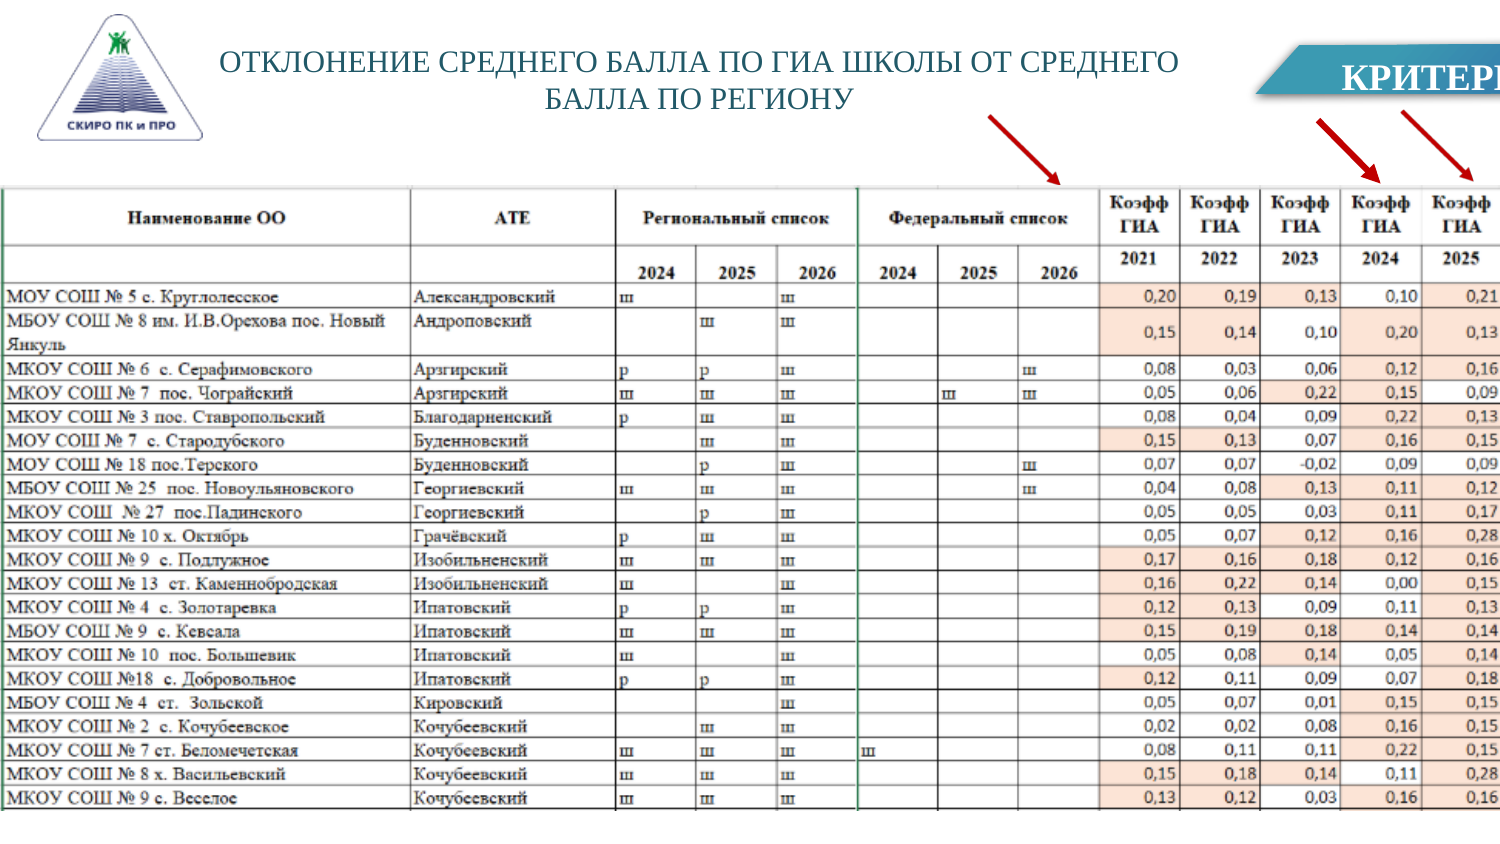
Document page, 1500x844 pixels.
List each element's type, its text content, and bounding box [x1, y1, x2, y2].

picture [37, 14, 204, 141]
picture [1392, 119, 1498, 182]
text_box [1317, 120, 1381, 184]
text_box ОТКЛОНЕНИЕ СРЕДНЕГО БАЛЛА ПО ГИА ШКОЛЫ ОТ СРЕДНЕГО БАЛЛА ПО РЕГИОНУ [204, 33, 1196, 124]
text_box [1313, 0, 1500, 185]
picture [0, 96, 1500, 811]
